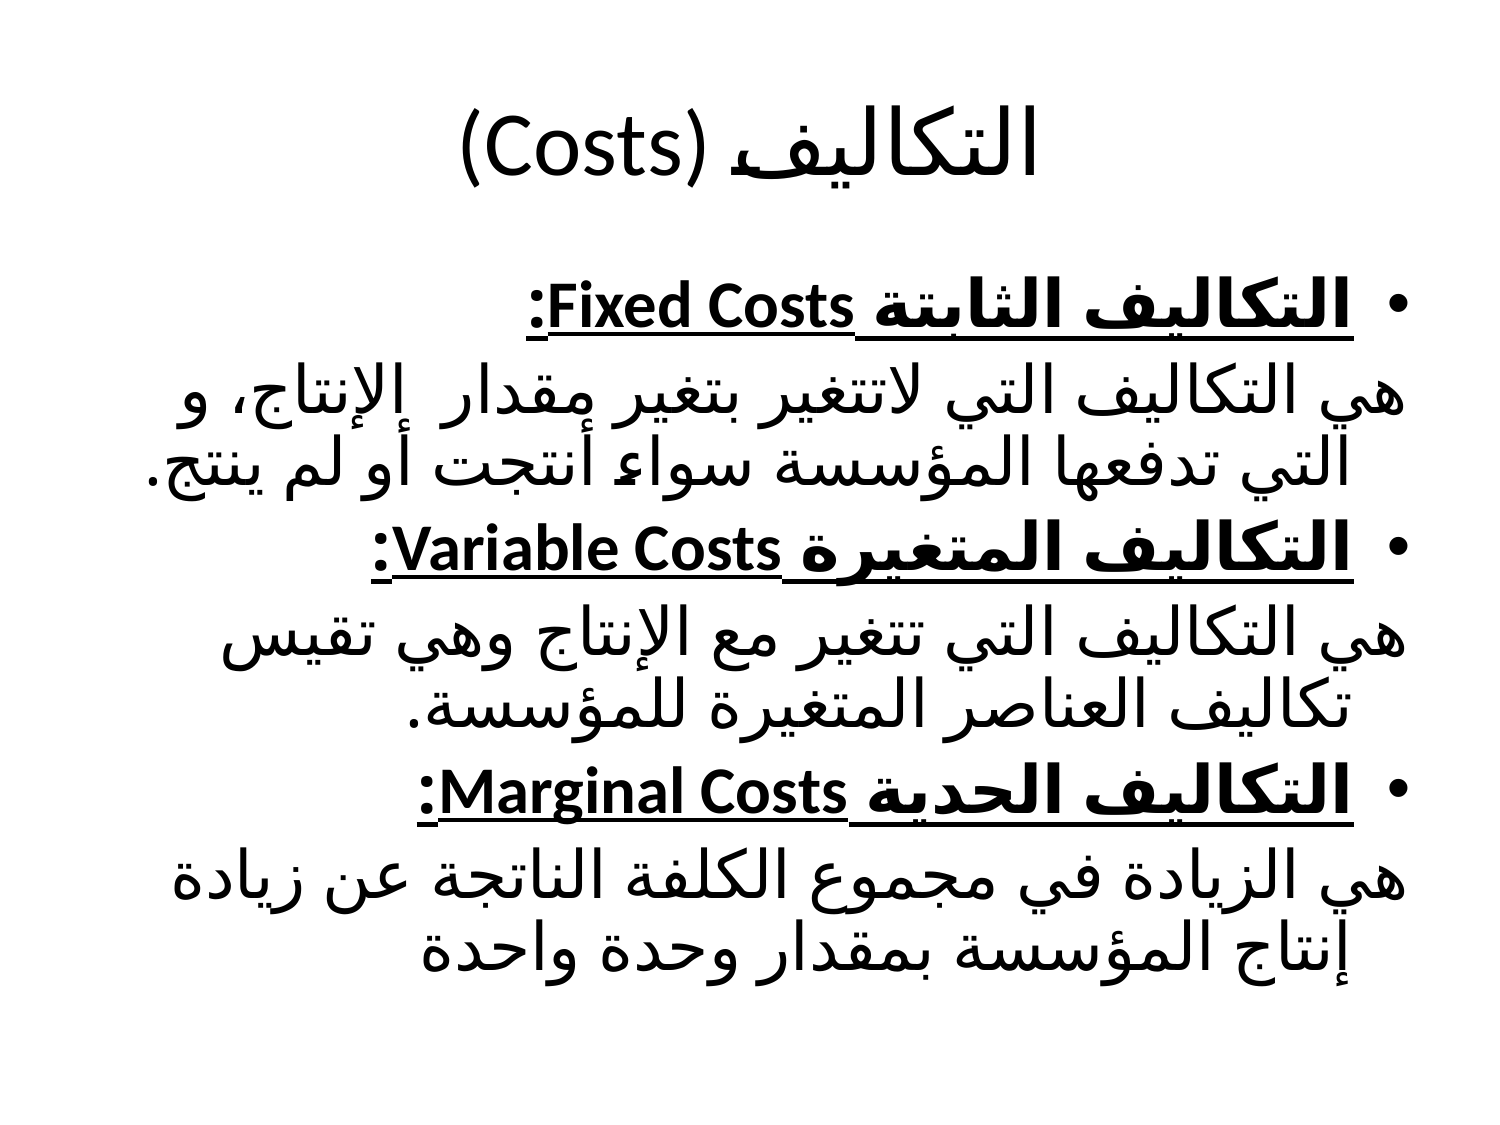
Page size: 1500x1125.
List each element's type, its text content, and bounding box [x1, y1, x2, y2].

title (Costs) التكاليف [75, 45, 1425, 233]
list التكاليف الثابتة Fixed Costs: هي التكاليف التي لاتتغير بتغير مقدار الإنتاج، و التي تدفعها المؤسسة سواء أنتجت أو لم ينتج. التكاليف المتغيرة Variable Costs: هي التكاليف التي تتغير مع الإنتاج وهي تقيس تكاليف العناصر المتغيرة للمؤسسة. التكاليف الحدية Marginal Costs: هي الزيادة في مجموع الكلفة الناتجة عن زيادة إنتاج المؤسسة بمقدار وحدة واحدة [75, 262, 1425, 1005]
